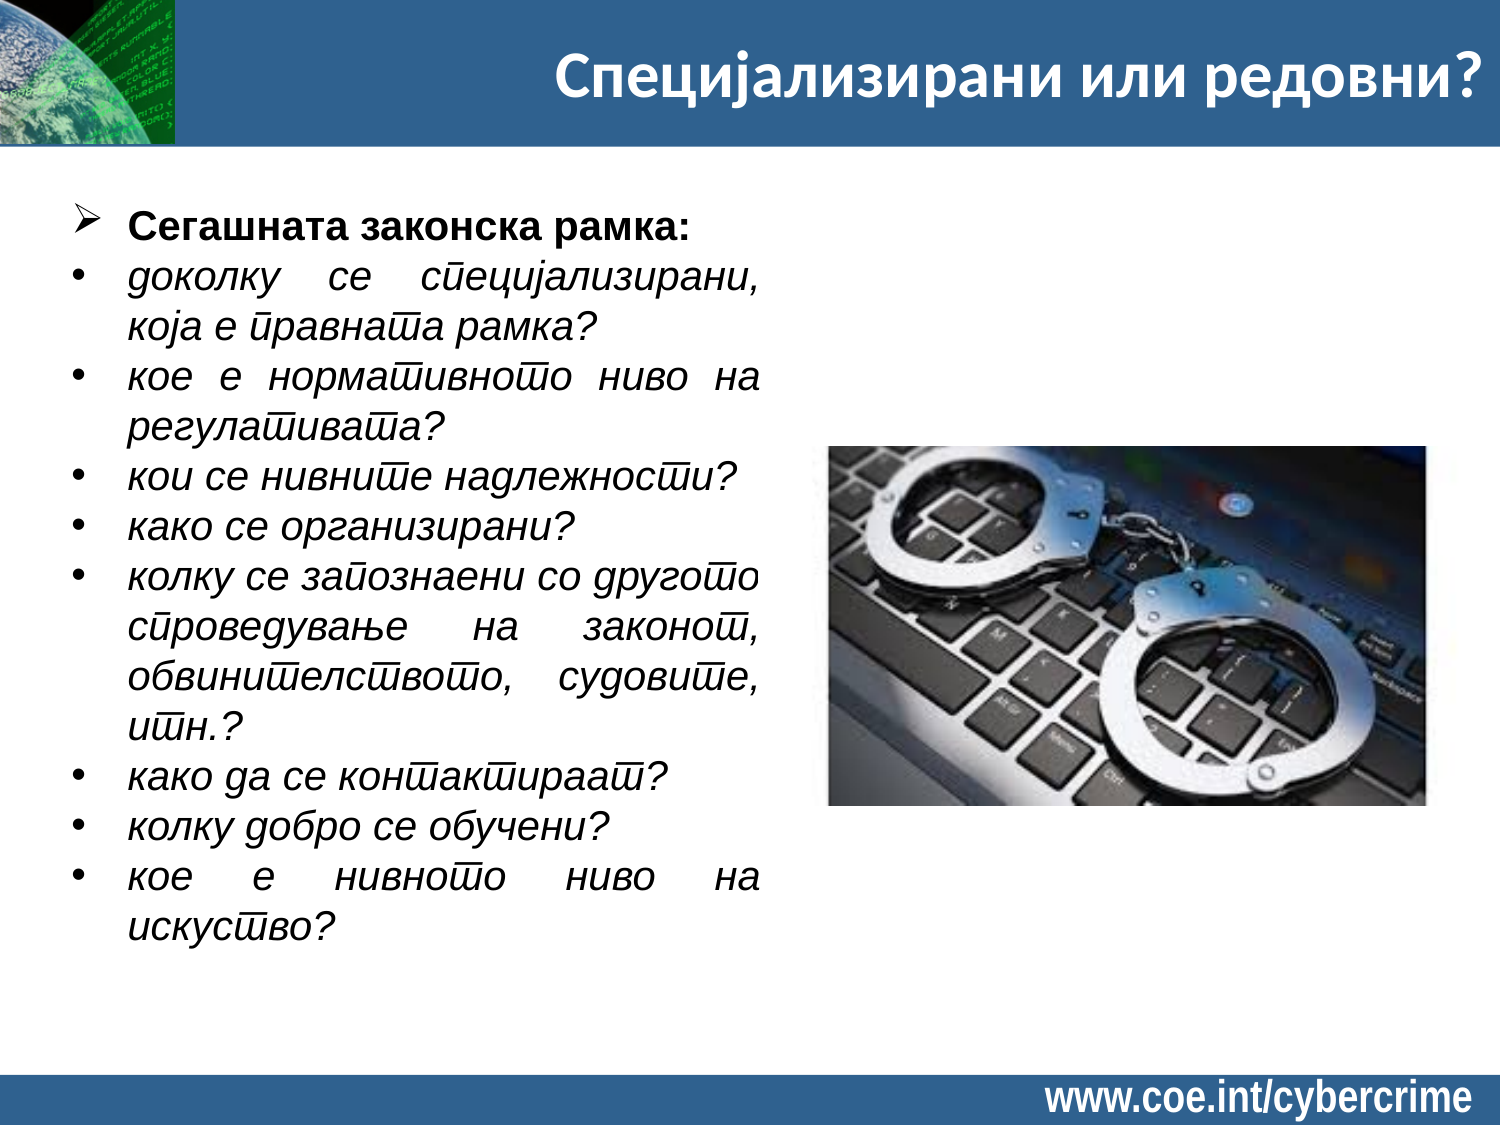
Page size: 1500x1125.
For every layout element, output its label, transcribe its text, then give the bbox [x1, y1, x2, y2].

text_box Специјализирани или редовни? [177, 0, 1500, 149]
picture [0, 0, 175, 144]
text_box [0, 1073, 1030, 1125]
text_box www.coe.int/cybercrime [1030, 1059, 1500, 1125]
picture [758, 445, 1500, 806]
text_box Сегашната законска рамка: доколку се специјализирани, која е правната рамка? кое е нормативното ниво на регулативата? кои се нивните надлежности? како се организирани? колку се запознаени со другото спроведување на законот, обвинителството, судовите, итн.? како да се контактираат? колку добро се обучени? кое е нивното ниво на искуство? [56, 191, 776, 957]
